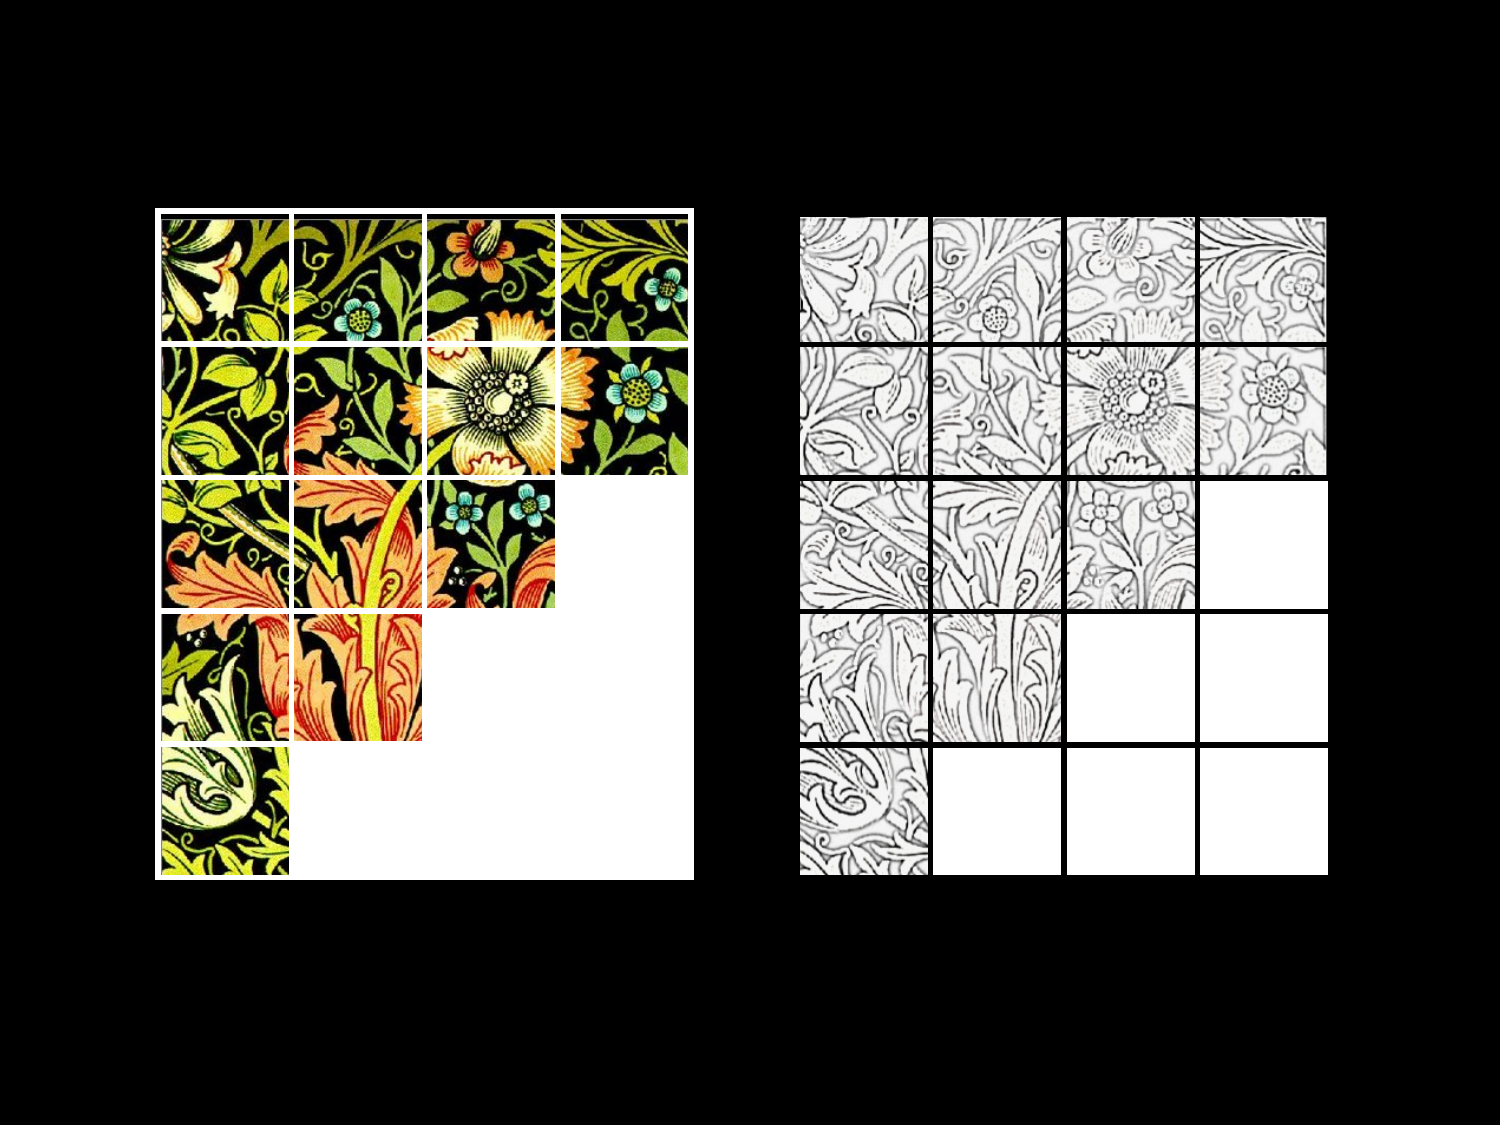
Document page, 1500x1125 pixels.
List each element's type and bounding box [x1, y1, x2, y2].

picture [160, 219, 692, 880]
table_header [1200, 214, 1328, 219]
picture [796, 217, 1327, 880]
